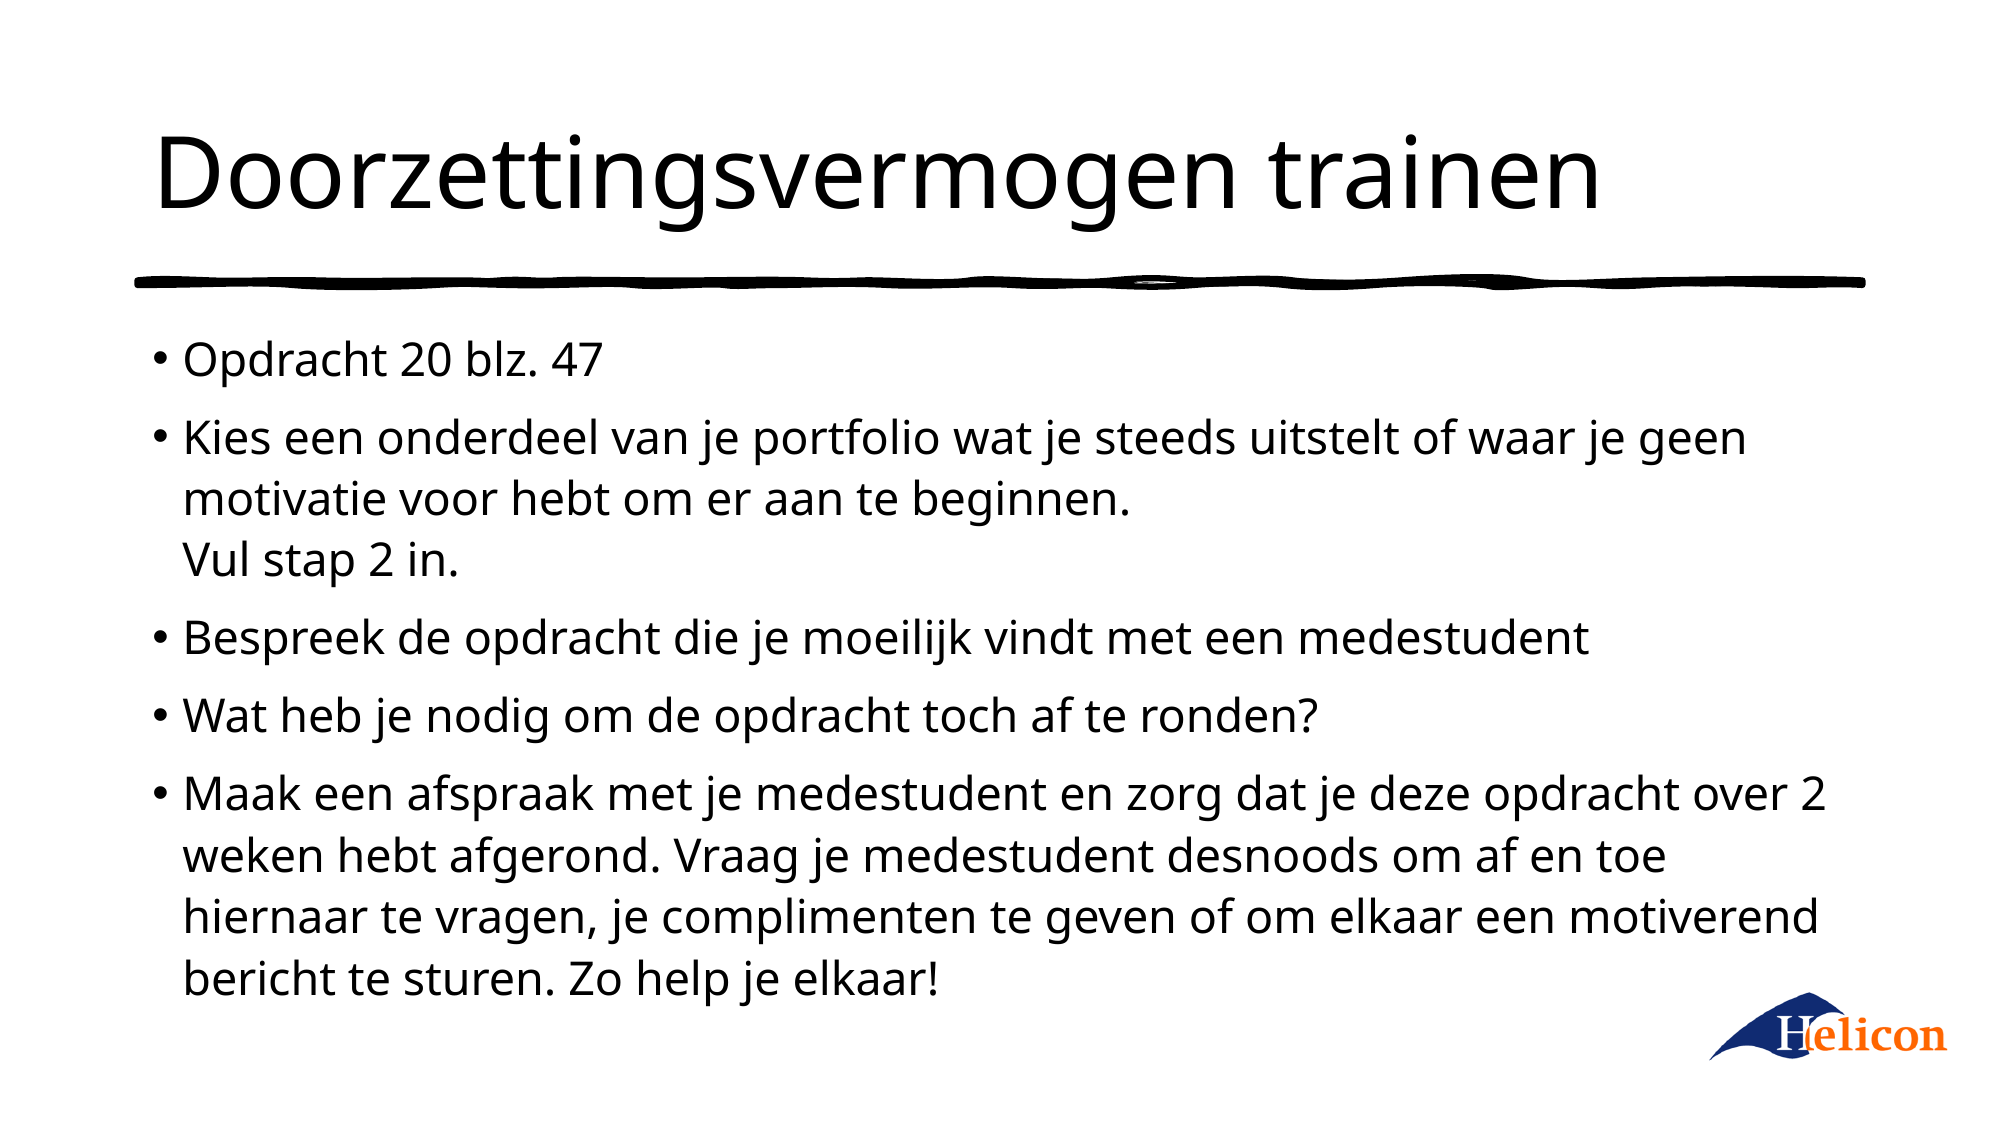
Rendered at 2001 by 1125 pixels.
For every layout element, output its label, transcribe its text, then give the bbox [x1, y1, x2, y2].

picture [1671, 952, 2000, 1125]
list Opdracht 20 blz. 47 Kies een onderdeel van je portfolio wat je steeds uitstelt of waar je geen motivatie voor hebt om er aan te beginnen. Vul stap 2 in. Bespreek de opdracht die je moeilijk vindt met een medestudent Wat heb je nodig om de opdracht toch af te ronden? Maak een afspraak met je medestudent en zorg dat je deze opdracht over 2 weken hebt afgerond. Vraag je medestudent desnoods om af en toe hiernaar te vragen, je complimenten te geven of om elkaar een motiverend bericht te sturen. Zo help je elkaar! [137, 316, 1863, 1014]
title Doorzettingsvermogen trainen [137, 59, 1863, 278]
